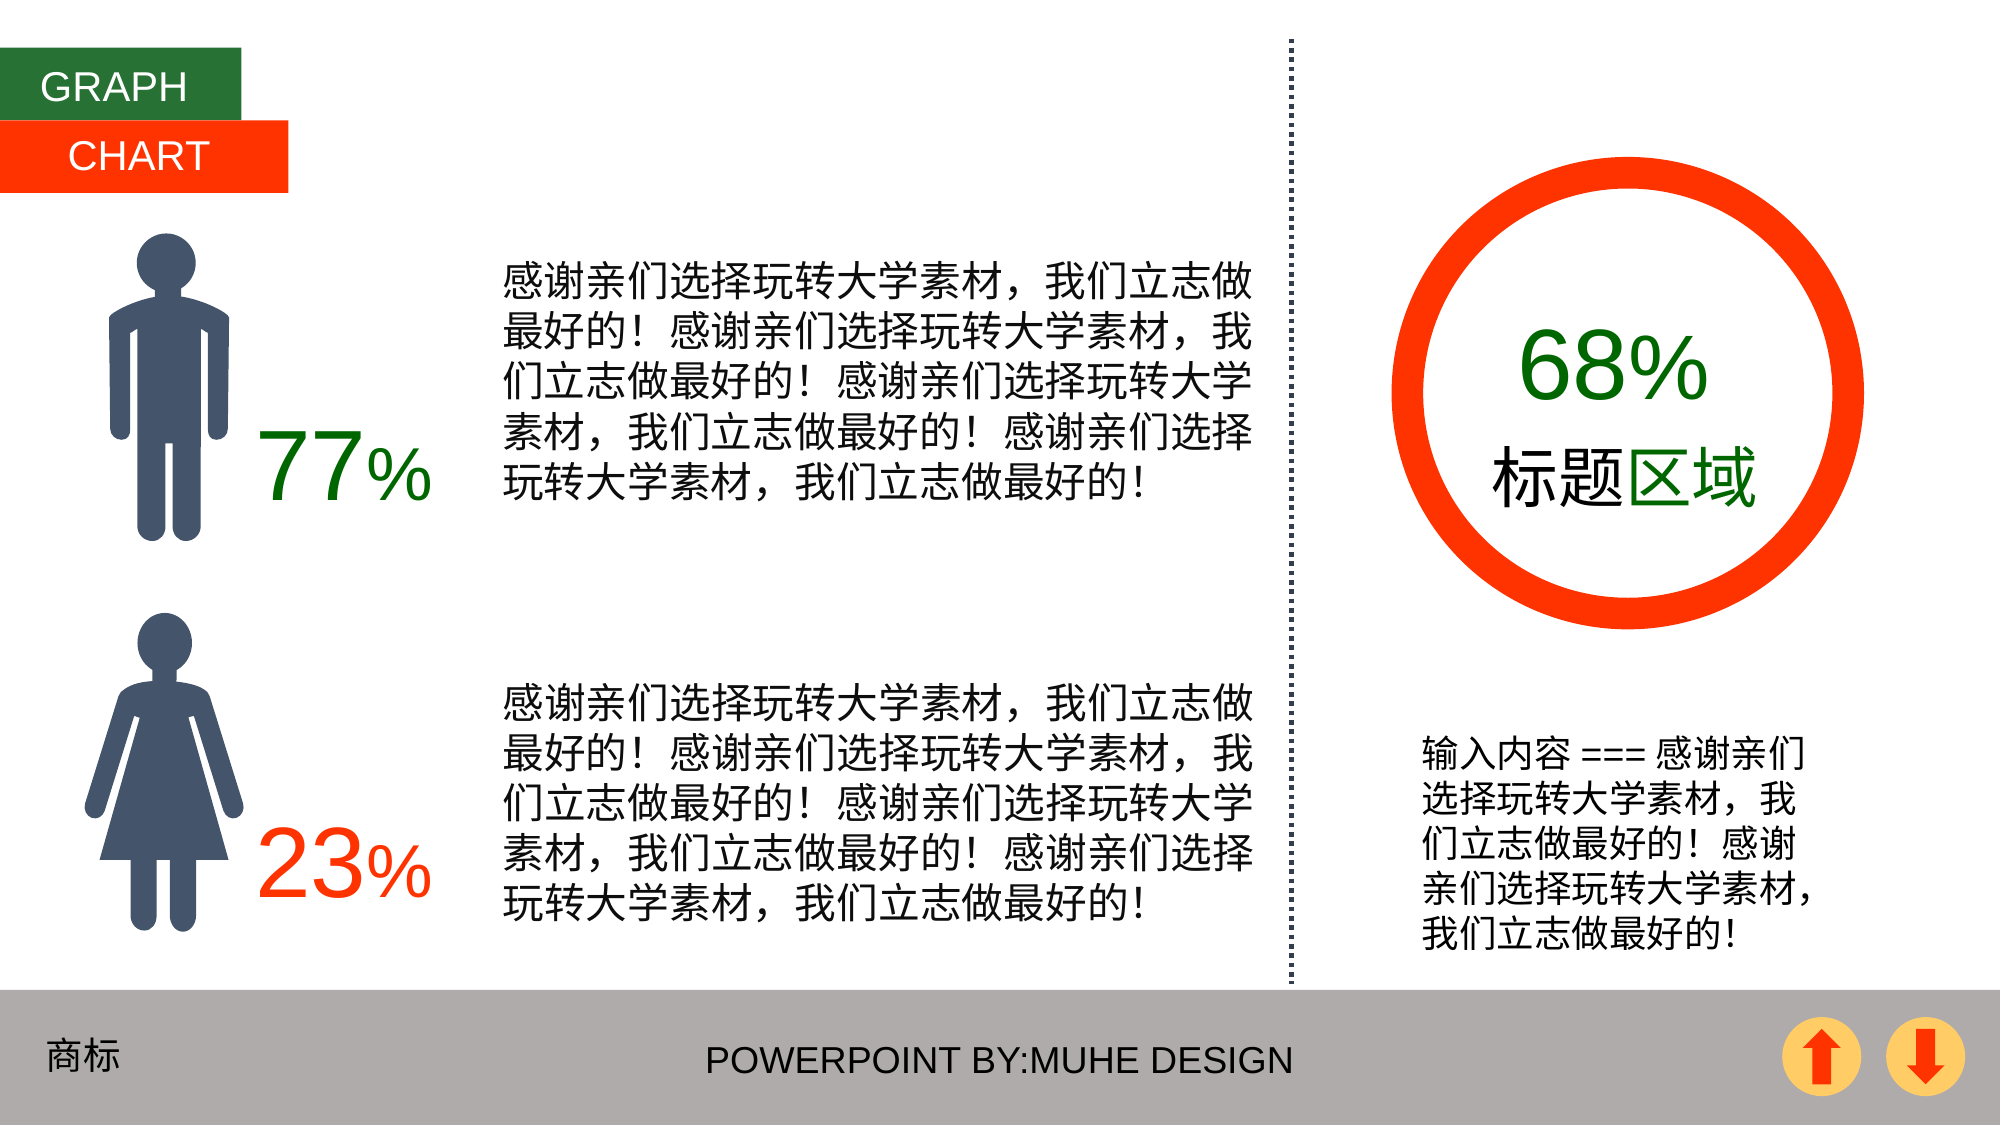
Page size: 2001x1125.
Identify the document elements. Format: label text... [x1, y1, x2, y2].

text_box 77% [240, 393, 489, 528]
text_box 感谢亲们选择玩转大学素材，我们立志做最好的！感谢亲们选择玩转大学素材，我们立志做最好的！感谢亲们选择玩转大学素材，我们立志做最好的！感谢亲们选择玩转大学素材，我们立志做最好的！ [487, 247, 1288, 513]
text_box GRAPH [25, 52, 230, 118]
text_box 输入内容===感谢亲们选择玩转大学素材，我们立志做最好的！感谢亲们选择玩转大学素材，我们立志做最好的！ [1406, 722, 1849, 962]
text_box 感谢亲们选择玩转大学素材，我们立志做最好的！感谢亲们选择玩转大学素材，我们立志做最好的！感谢亲们选择玩转大学素材，我们立志做最好的！感谢亲们选择玩转大学素材，我们立志做最好的！ [487, 669, 1289, 935]
text_box 68% [1502, 291, 1754, 427]
text_box 标题区域 [1476, 428, 1779, 523]
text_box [108, 233, 230, 541]
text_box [83, 612, 245, 932]
text_box 23% [245, 789, 489, 925]
text_box [1390, 155, 1866, 631]
text_box CHART [52, 120, 245, 186]
